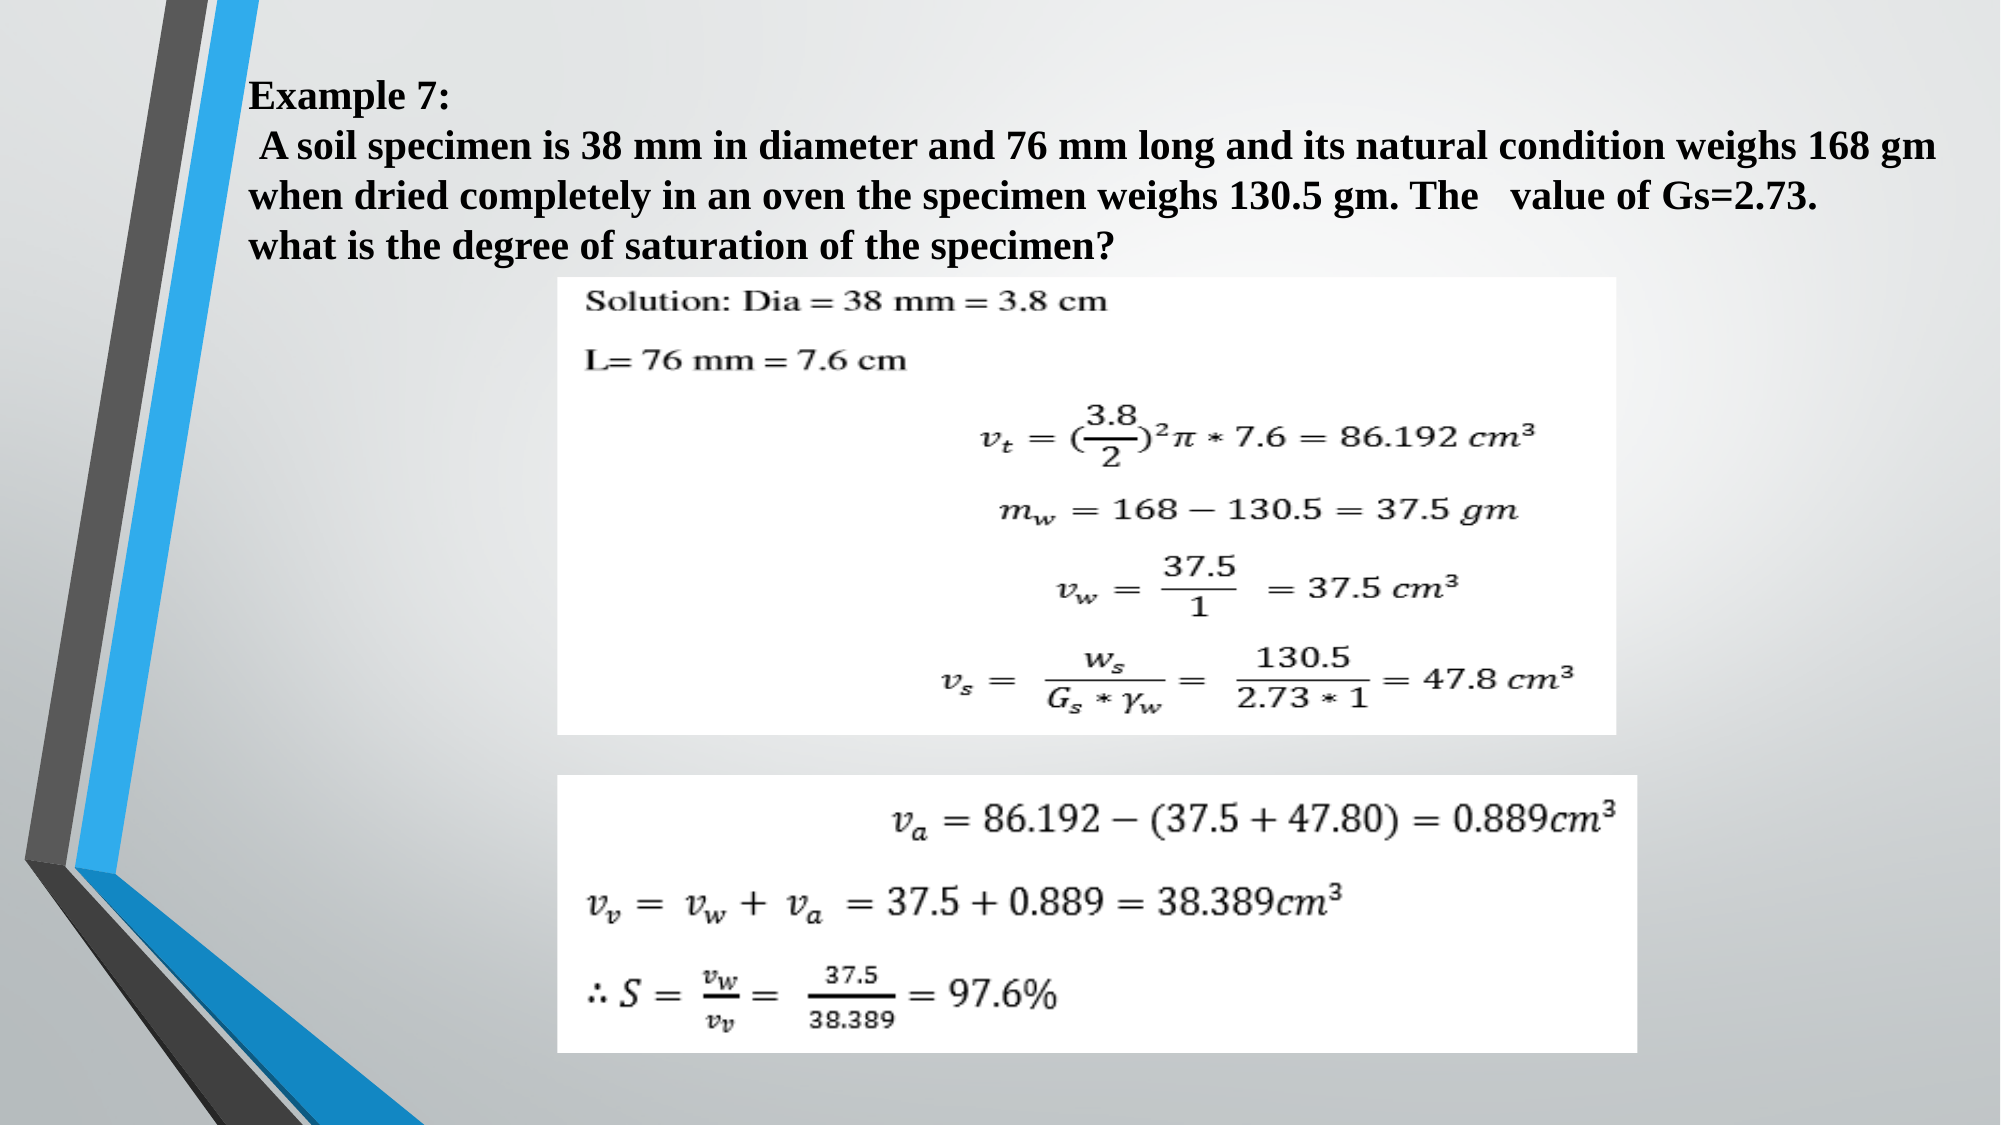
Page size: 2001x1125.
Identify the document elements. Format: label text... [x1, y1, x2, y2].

text_box Example 7: A soil specimen is 38 mm in diameter and 76 mm long and its natural condition weighs 168 gm when dried completely in an oven the specimen weighs 130.5 gm. The value of Gs=2.73. what is the degree of saturation of the specimen? [233, 60, 2000, 276]
picture [557, 277, 1617, 735]
picture [557, 775, 1638, 1053]
